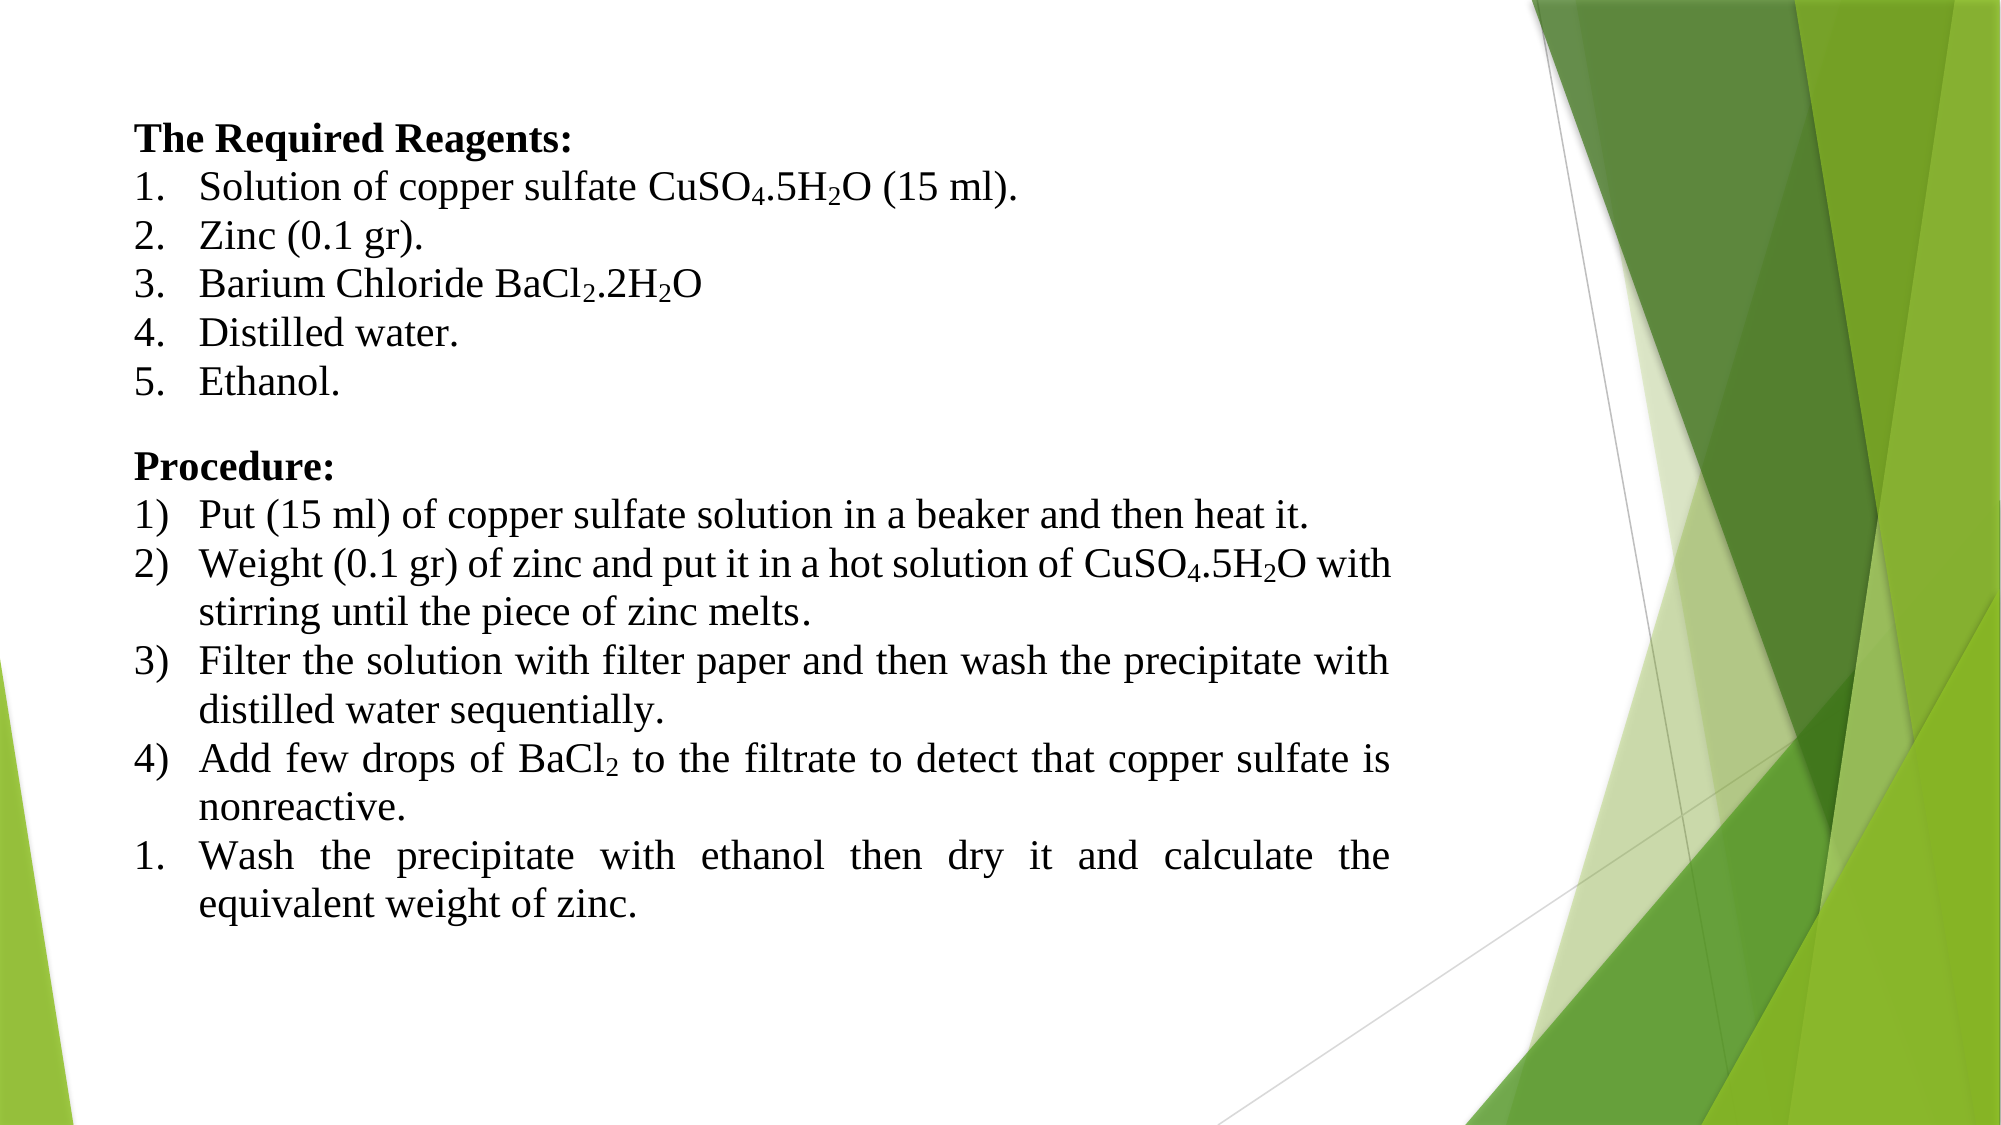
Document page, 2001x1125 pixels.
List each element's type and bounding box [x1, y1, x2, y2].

picture [133, 75, 1392, 929]
